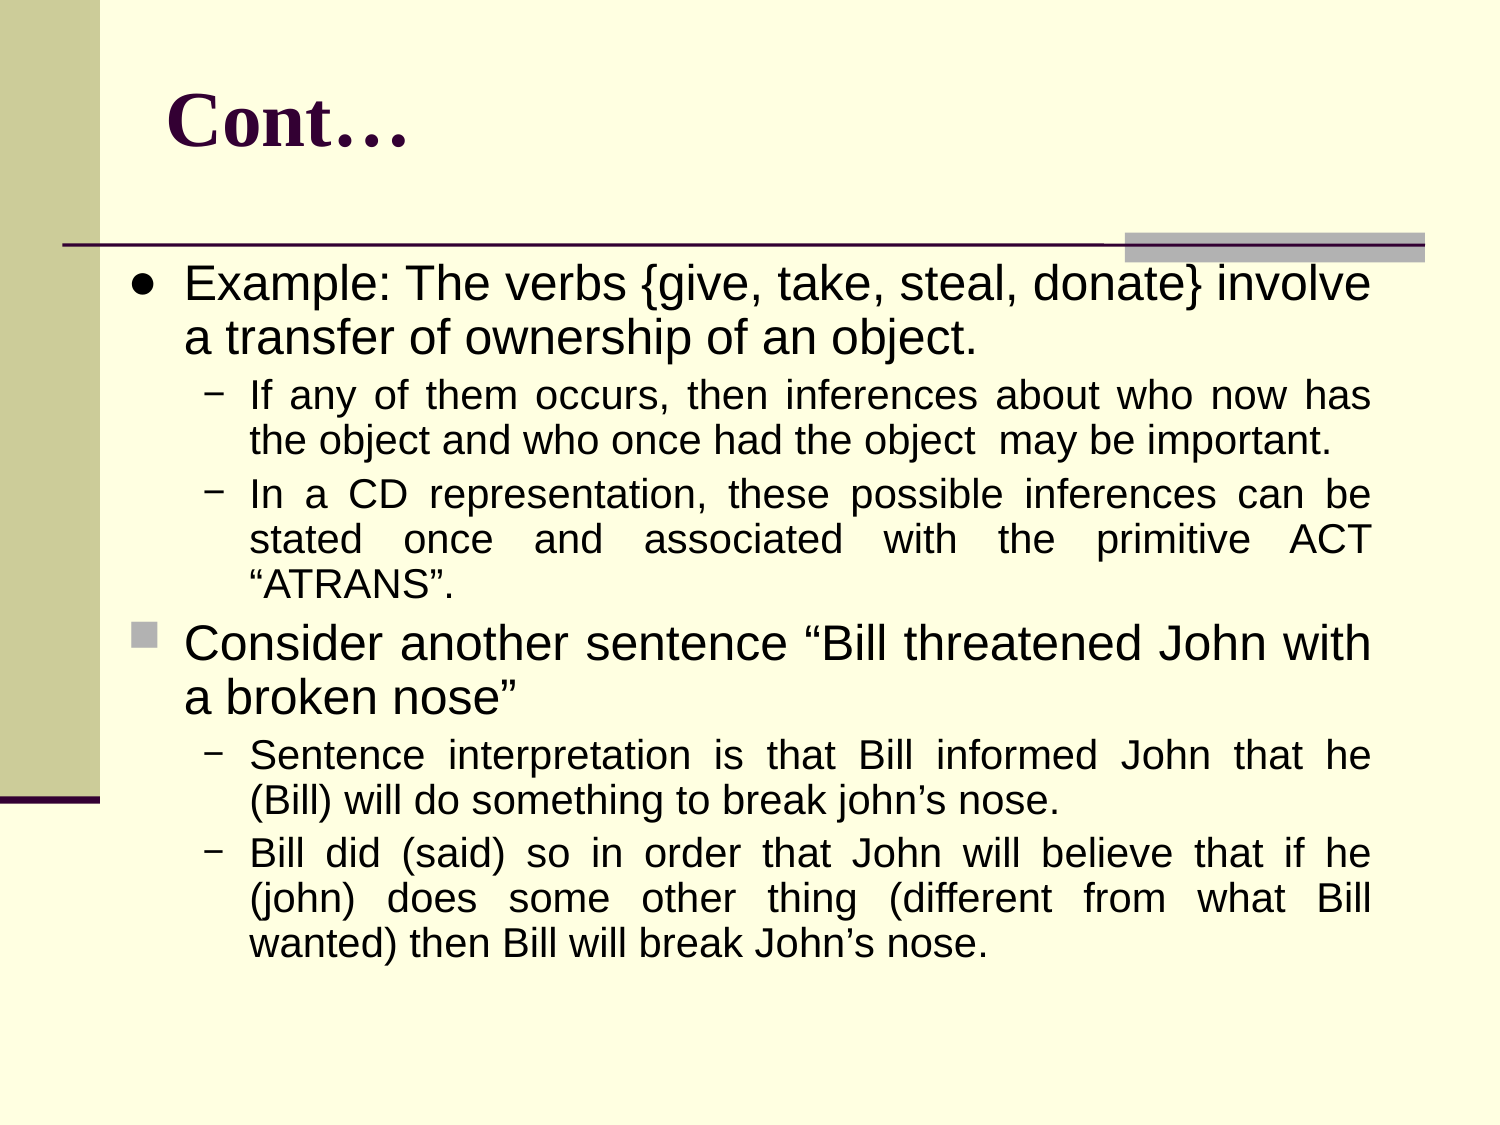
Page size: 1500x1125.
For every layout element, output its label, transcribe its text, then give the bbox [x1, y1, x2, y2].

title Cont… [150, 45, 1425, 184]
list Example: The verbs {give, take, steal, donate} involve a transfer of ownership of an object. If any of them occurs, then inferences about who now has the object and who once had the object may be important. In a CD representation, these possible inferences can be stated once and associated with the primitive ACT “ATRANS”. Consider another sentence “Bill threatened John with a broken nose” Sentence interpretation is that Bill informed John that he (Bill) will do something to break john’s nose. Bill did (said) so in order that John will believe that if he (john) does some other thing (different from what Bill wanted) then Bill will break John’s nose. [112, 249, 1388, 1038]
